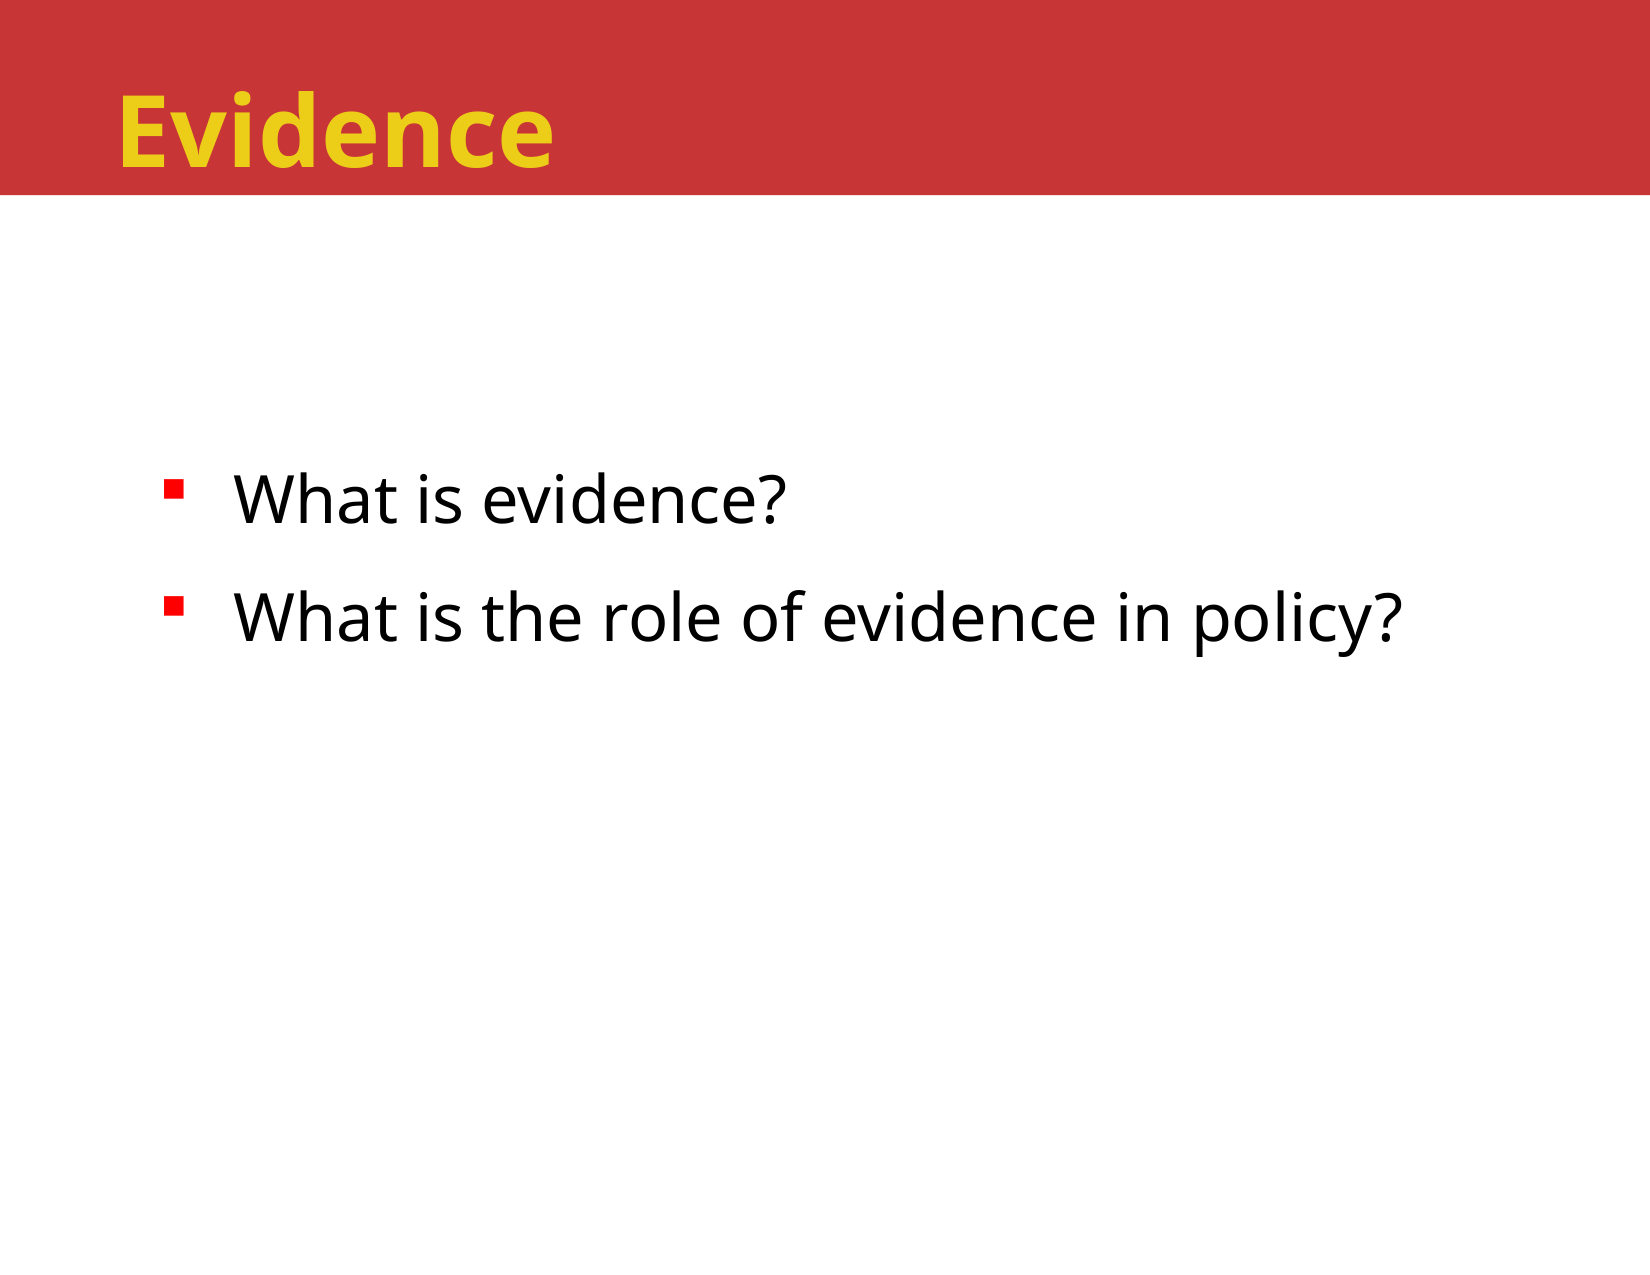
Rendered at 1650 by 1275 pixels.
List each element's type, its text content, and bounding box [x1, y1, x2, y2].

title Evidence [100, 60, 1524, 248]
list What is evidence? What is the role of evidence in policy? [143, 449, 1507, 875]
